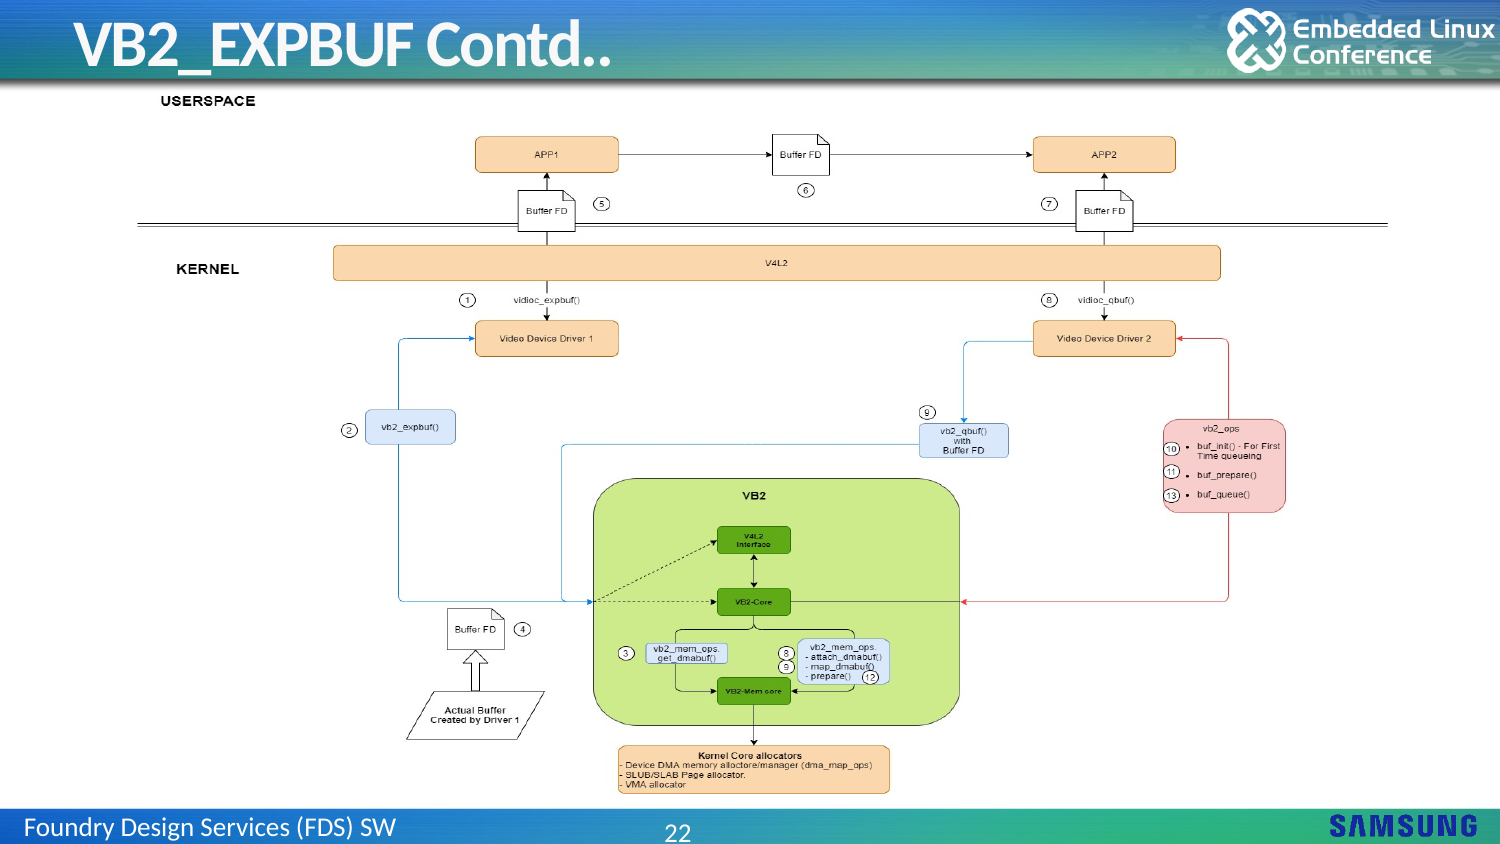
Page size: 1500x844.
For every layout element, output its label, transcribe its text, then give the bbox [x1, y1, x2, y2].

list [137, 92, 1388, 795]
title VB2_EXPBUF Contd.. [58, 1, 1430, 78]
picture [0, 0, 1500, 844]
